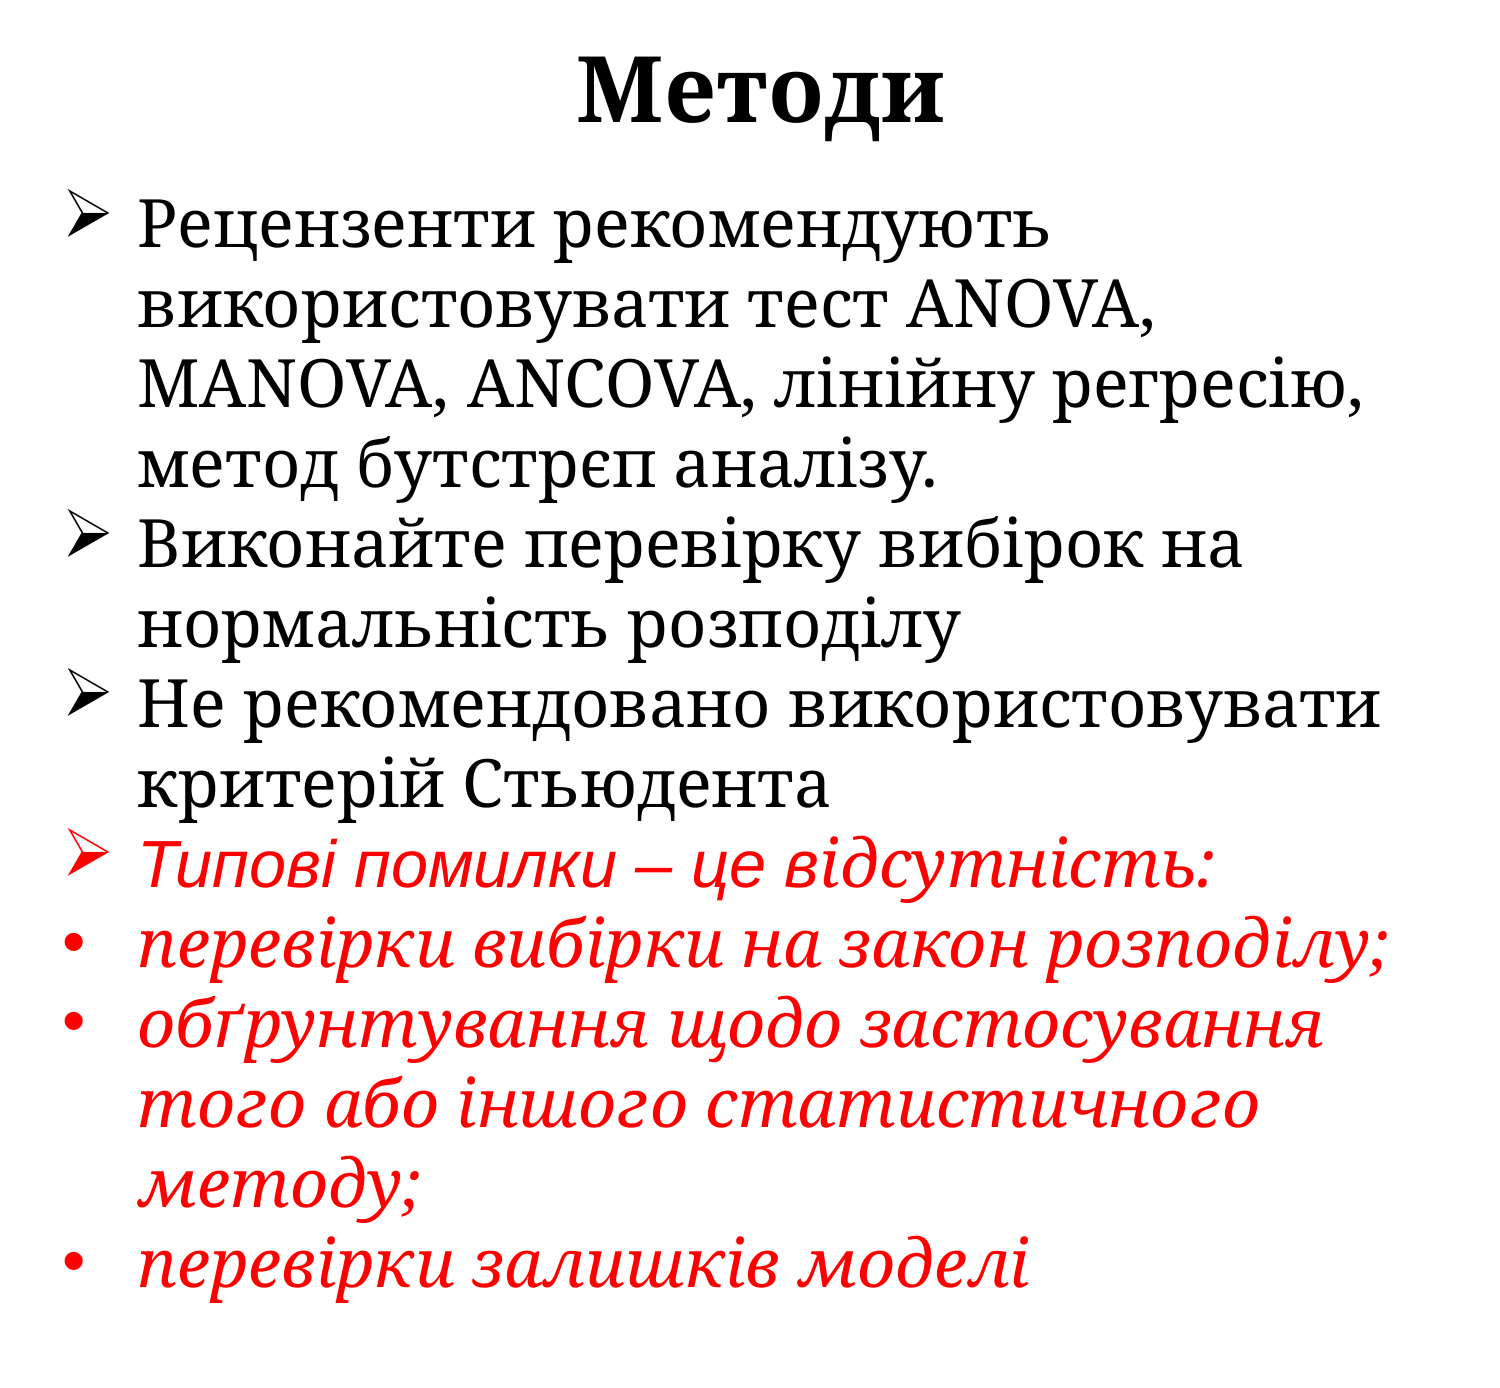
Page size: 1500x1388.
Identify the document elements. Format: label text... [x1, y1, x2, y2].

list Рецензенти рекомендують використовувати тест ANOVA, MANOVA, ANCOVA, лінійну регресію, метод бутстрєп аналізу. Виконайте перевірку вибірок на нормальність розподілу Не рекомендовано використовувати критерій Стьюдента Типові помилки – це відсутність: перевірки вибірки на закон розподілу; обґрунтування щодо застосування того або іншого статистичного методу; перевірки залишків моделі [62, 181, 1421, 1313]
title Методи [24, 31, 1499, 143]
